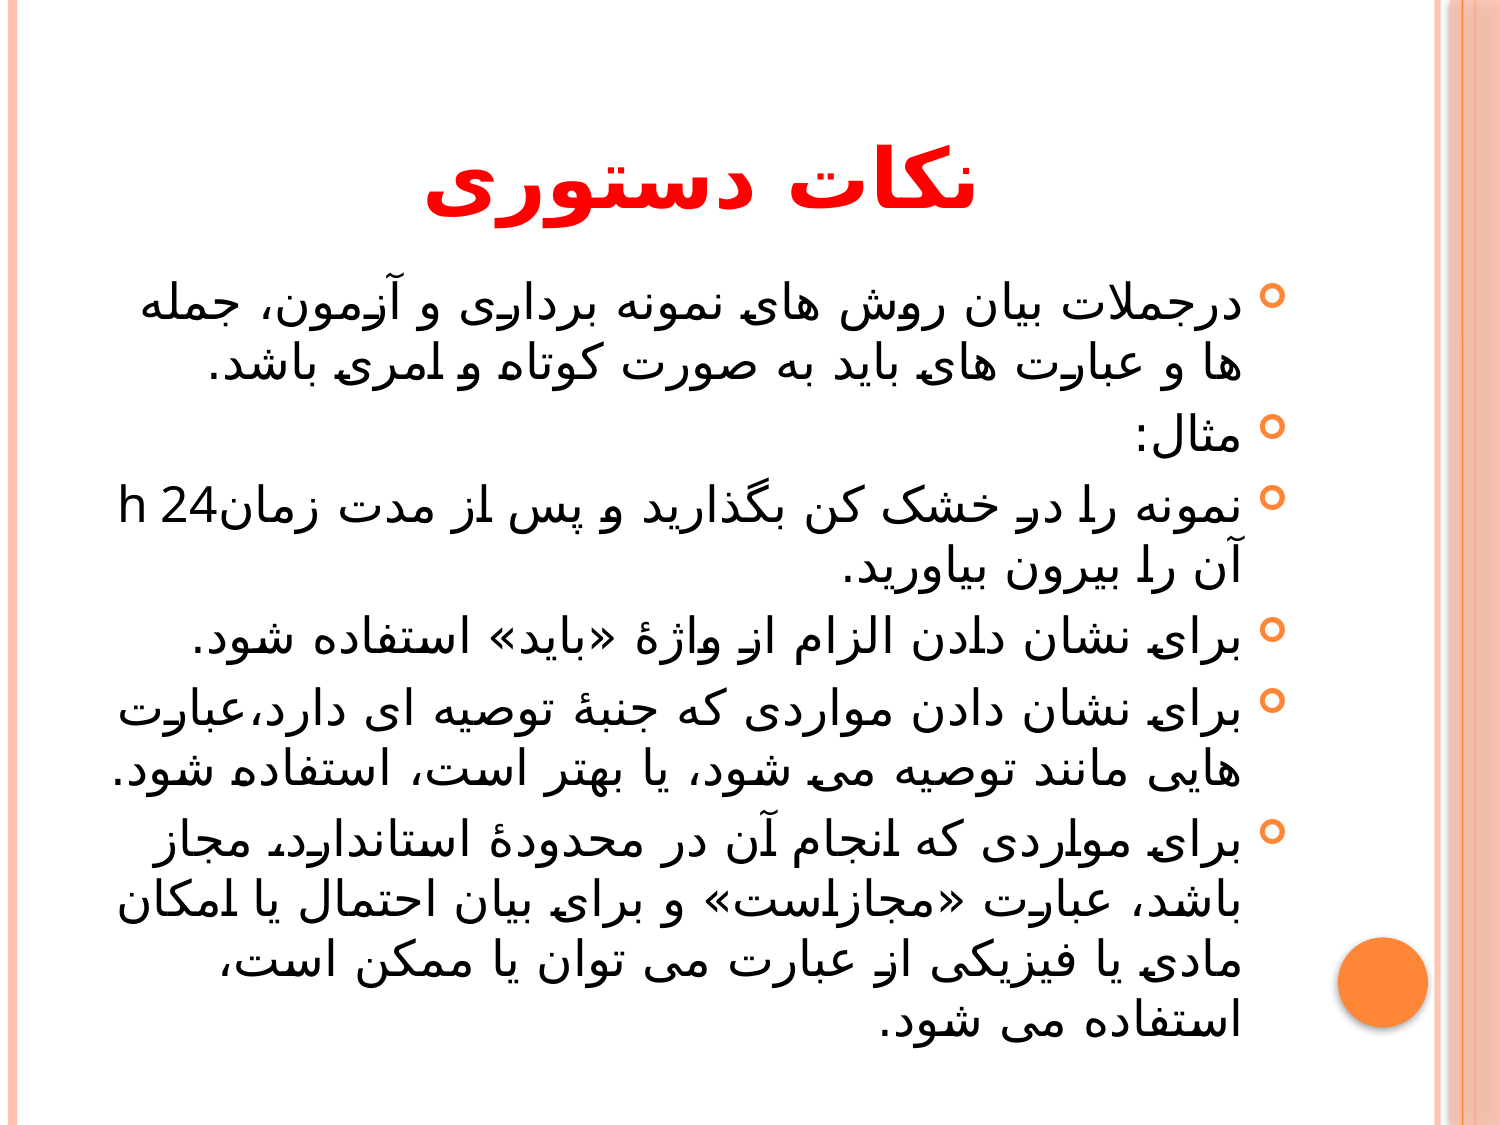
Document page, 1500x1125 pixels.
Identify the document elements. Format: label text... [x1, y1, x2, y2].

title نکات دستوری [75, 45, 1300, 233]
list درجملات بیان روش های نمونه برداری و آزمون، جمله ها و عبارت های باید به صورت کوتاه و امری باشد. مثال: نمونه را در خشک کن بگذارید و پس از مدت زمانh 24 آن را بیرون بیاورید. برای نشان دادن الزام از واژۀ «باید» استفاده شود. برای نشان دادن مواردی که جنبۀ توصیه ای دارد،عبارت هایی مانند توصیه می شود، یا بهتر است، استفاده شود. برای مواردی که انجام آن در محدودۀ استاندارد، مجاز باشد، عبارت «مجازاست» و برای بیان احتمال یا امکان مادی یا فیزیکی از عبارت می توان یا ممکن است، استفاده می شود. [75, 262, 1300, 1062]
